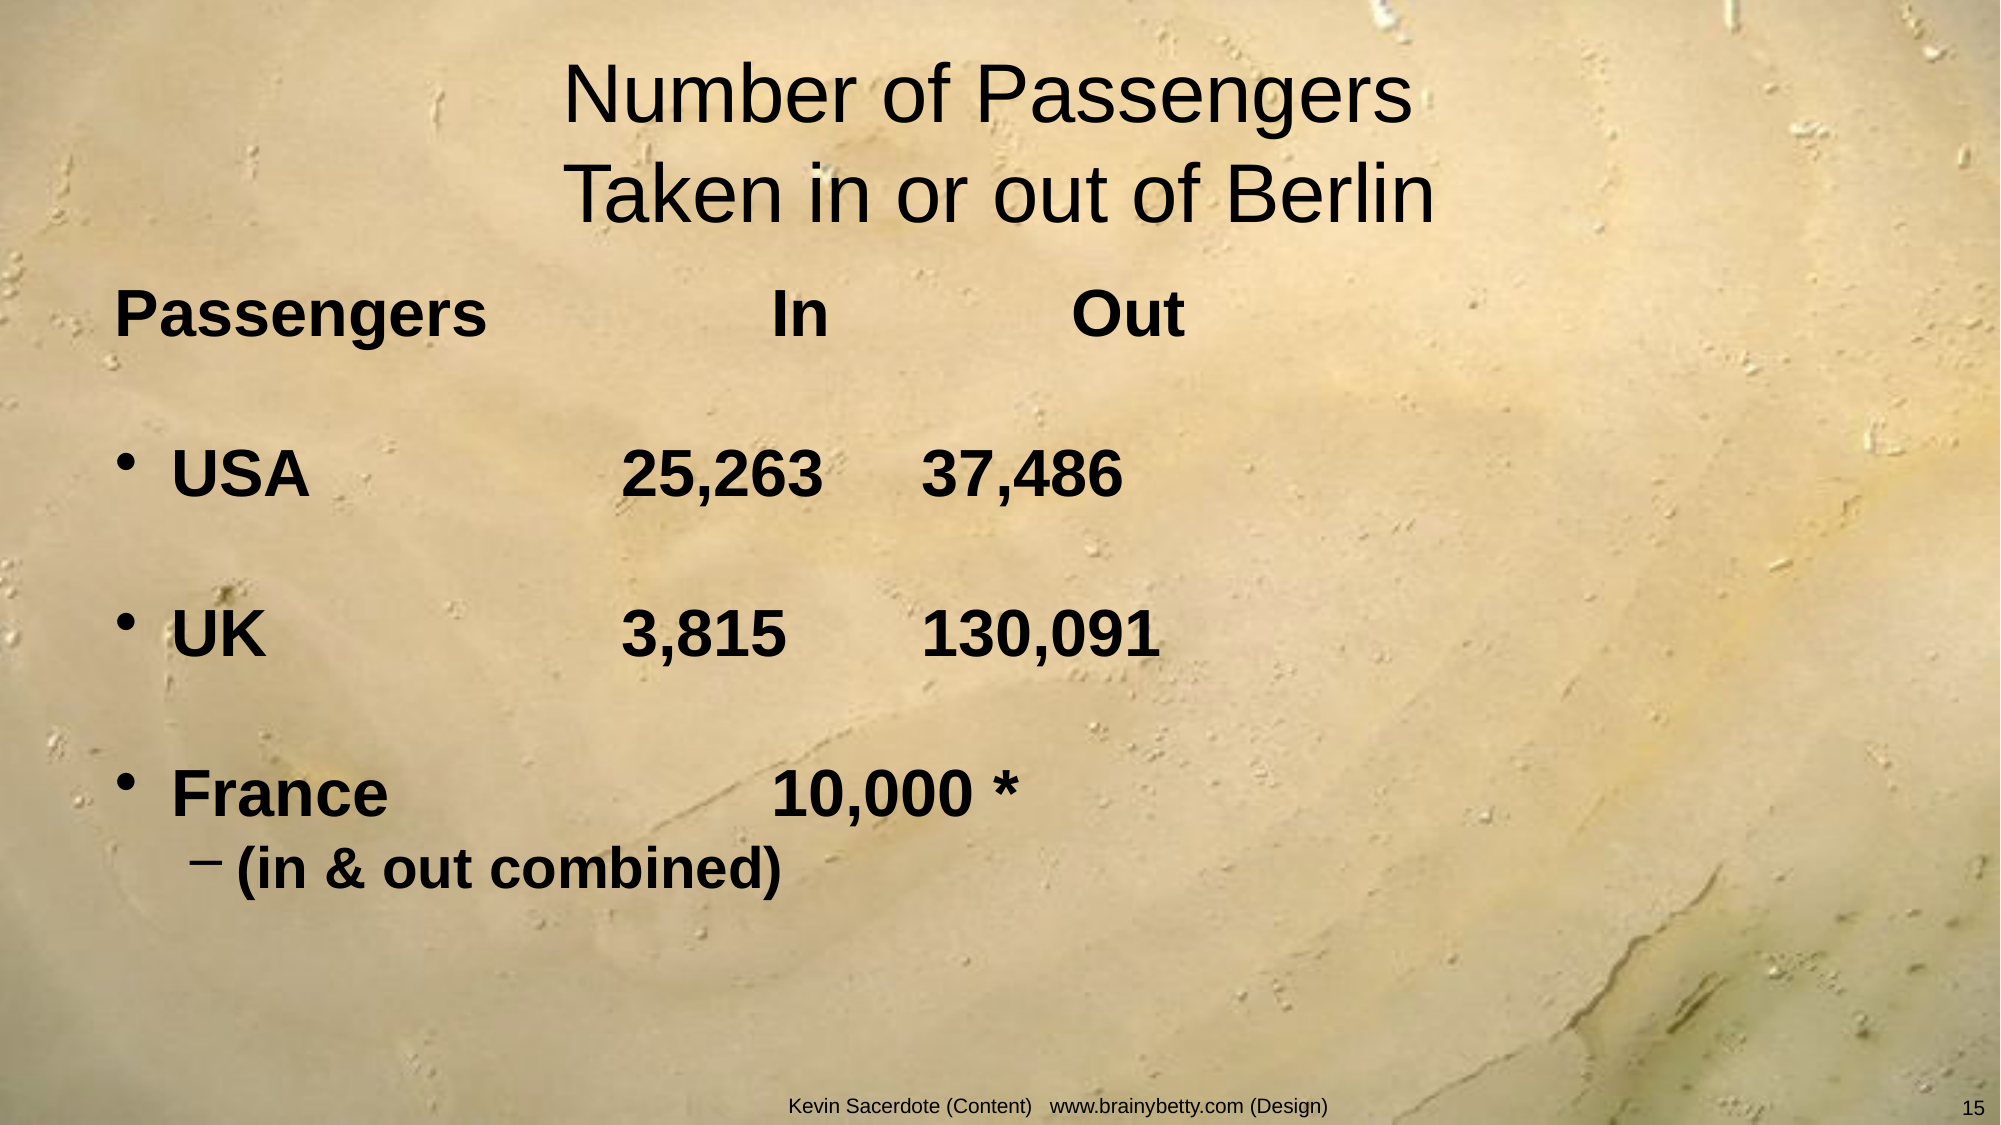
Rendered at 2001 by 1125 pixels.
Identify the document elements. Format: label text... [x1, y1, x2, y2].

picture [0, 0, 2001, 1125]
list Passengers In Out USA 25,263 37,486 UK 3,815 130,091 France 10,000 * (in & out combined) [99, 262, 1900, 1005]
title Number of Passengers Taken in or out of Berlin [99, 45, 1900, 233]
slide_number 15 [1733, 1087, 2000, 1125]
footer Kevin Sacerdote (Content) www.brainybetty.com (Design) [516, 1084, 1601, 1125]
